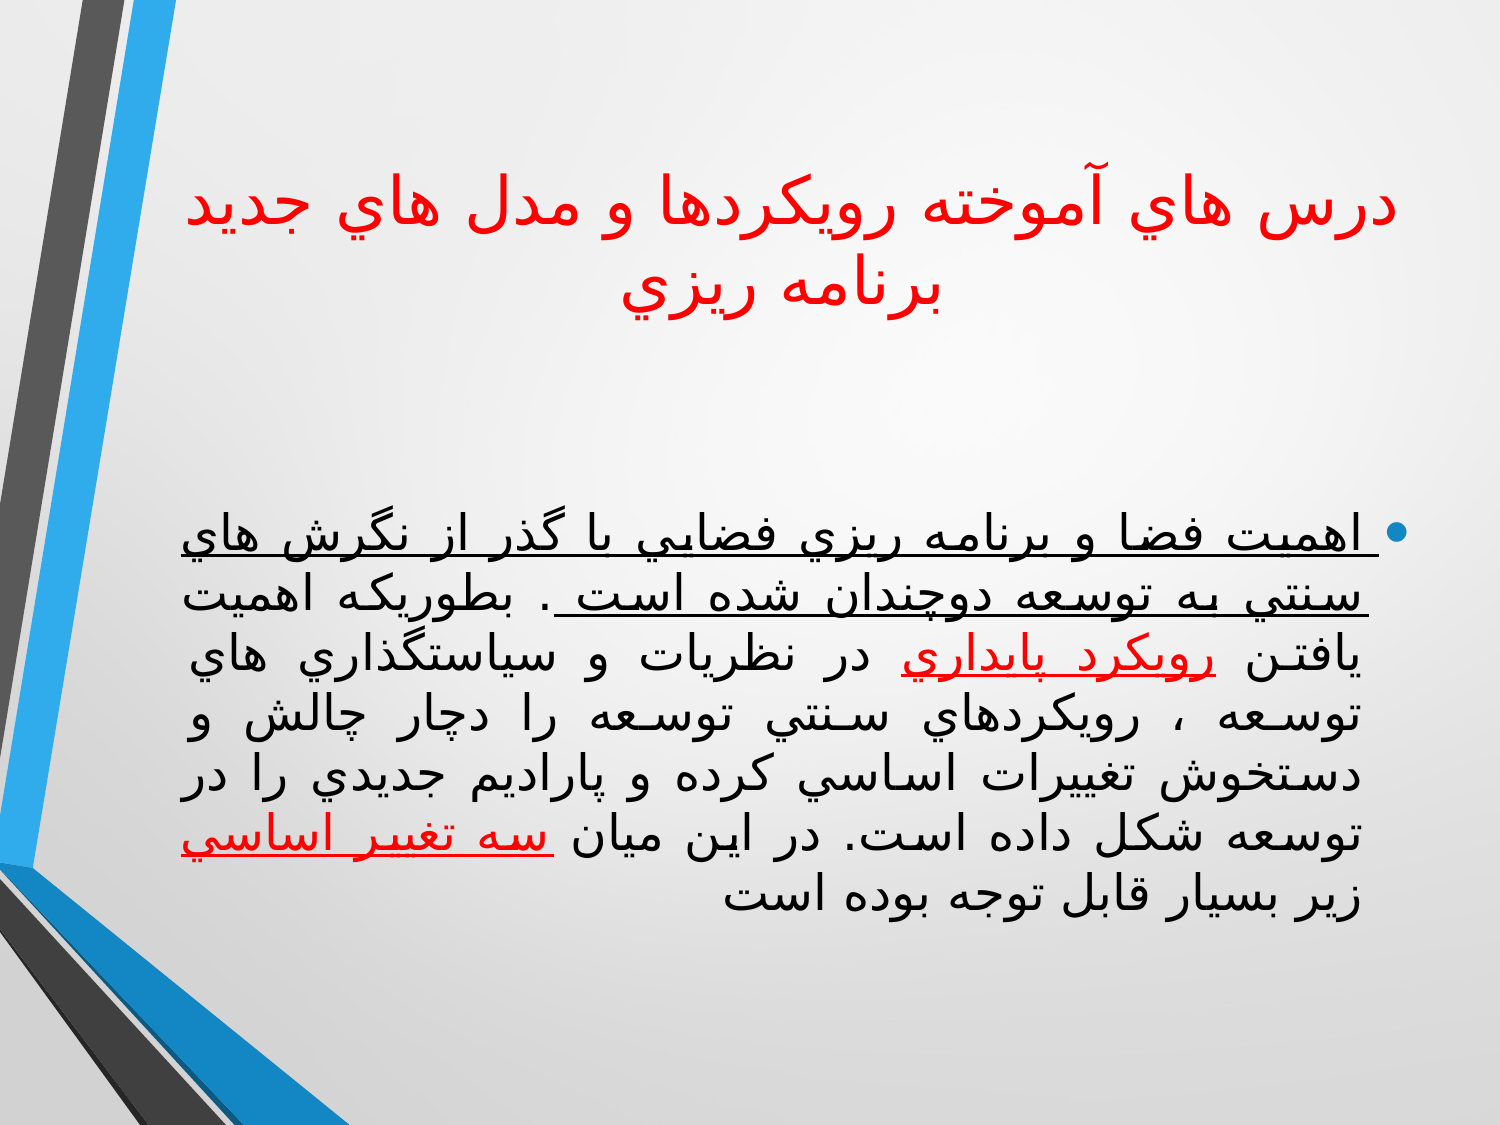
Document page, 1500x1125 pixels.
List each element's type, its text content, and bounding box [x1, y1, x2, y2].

title درس هاي آموخته رويكردها و مدل هاي جديد برنامه ريزي [161, 75, 1425, 400]
list اهميت فضا و برنامه ريزي فضايي با گذر از نگرش هاي سنتي به توسعه دوچندان شده است . بطوريكه اهميت يافتن رويكرد پايداري در نظريات و سياستگذاري هاي توسعه ، رويكردهاي سنتي توسعه را دچار چالش و دستخوش تغييرات اساسي كرده و پاراديم جديدي را در توسعه شكل داده است. در اين ميان سه تغيير اساسي زير بسيار قابل توجه بوده است [161, 437, 1425, 985]
